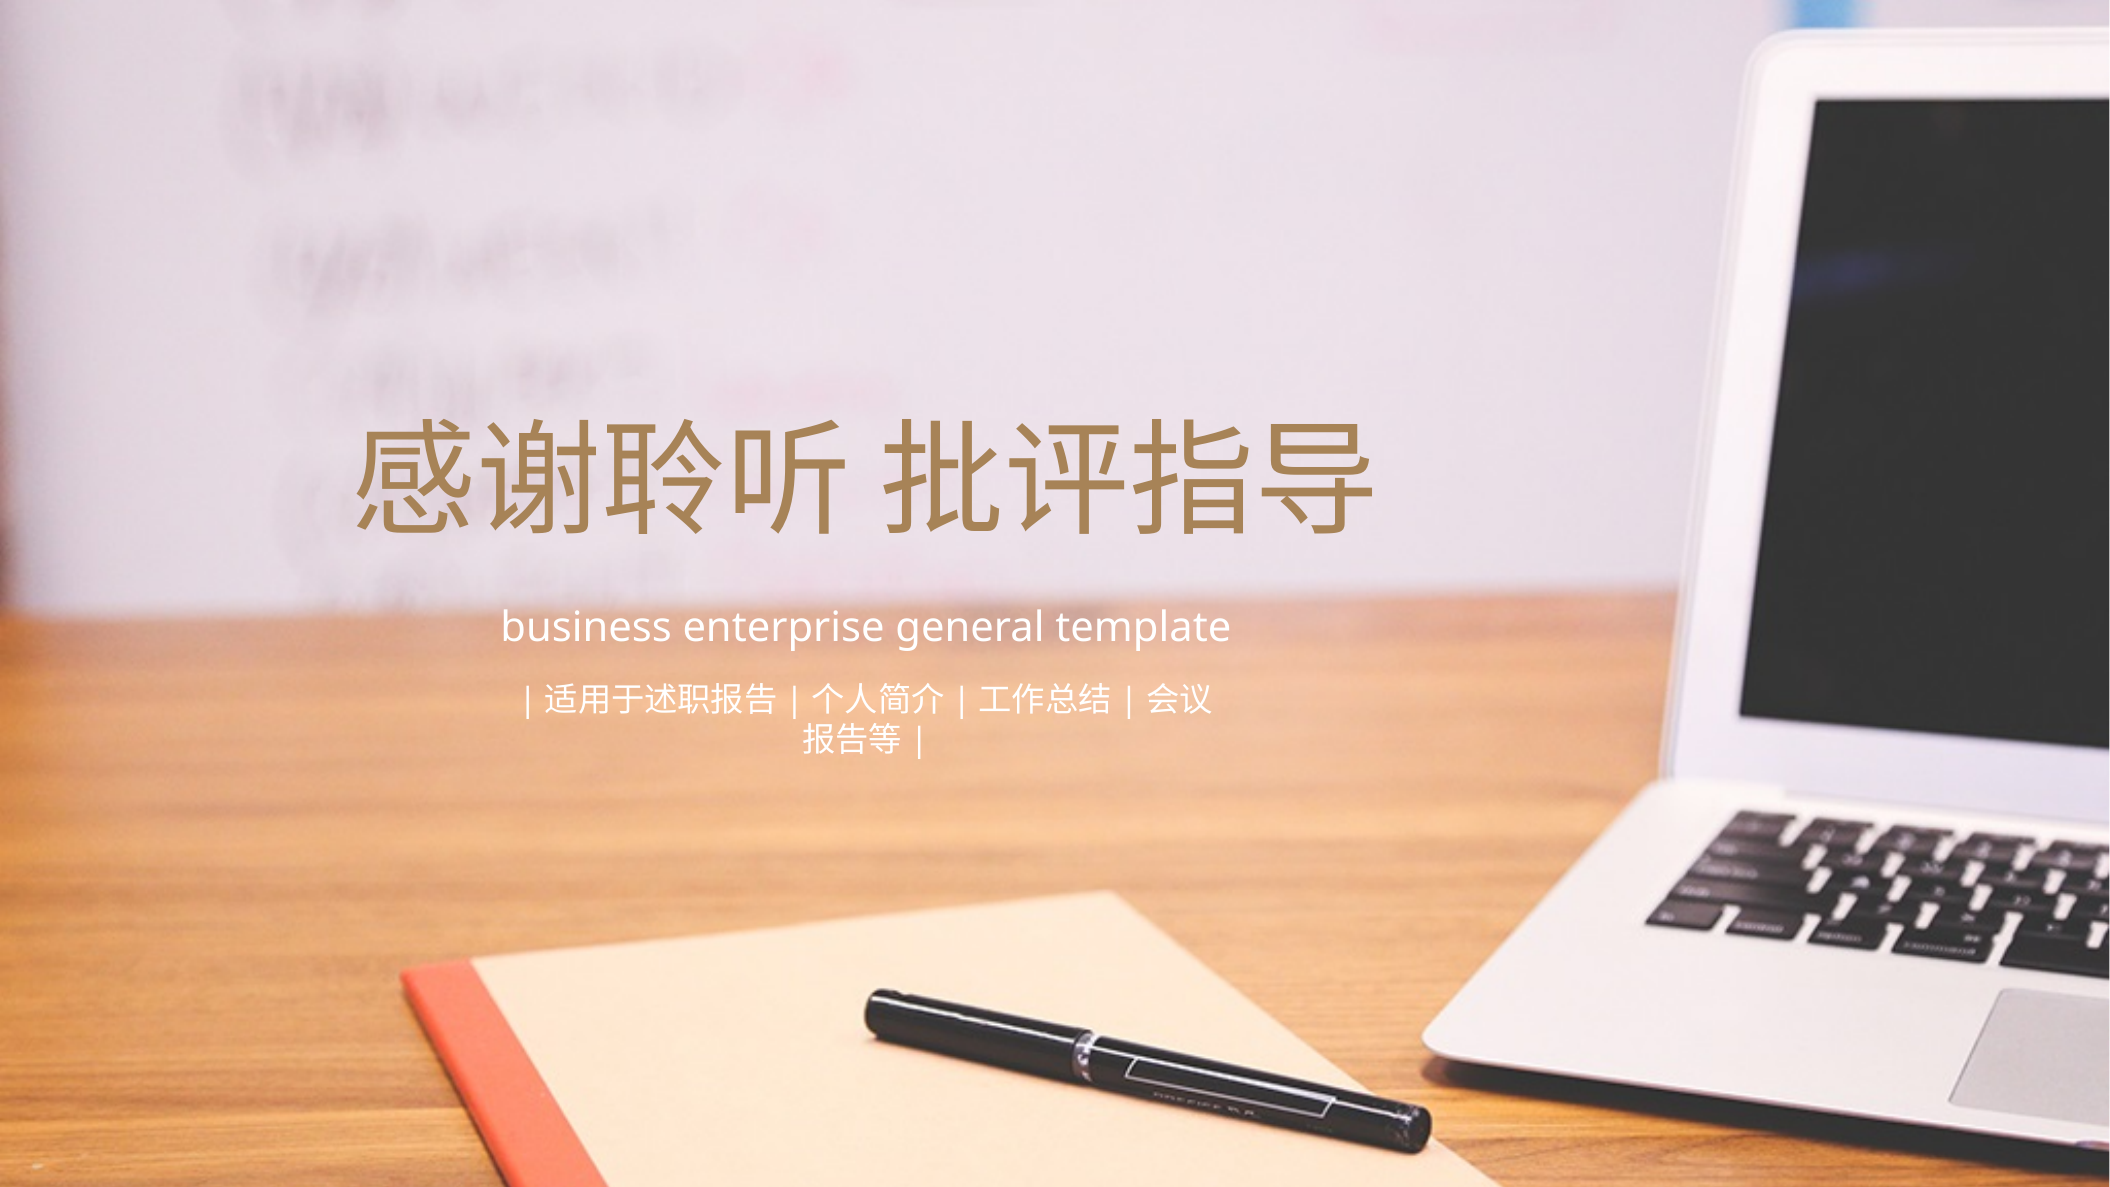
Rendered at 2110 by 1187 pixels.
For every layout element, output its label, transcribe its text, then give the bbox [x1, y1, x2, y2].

text_box [0, 0, 2110, 1187]
text_box business enterprise general template [416, 592, 1316, 658]
text_box |适用于述职报告|个人简介|工作总结|会议报告等| [490, 671, 1241, 766]
text_box 感谢聆听 批评指导 [216, 392, 1516, 558]
